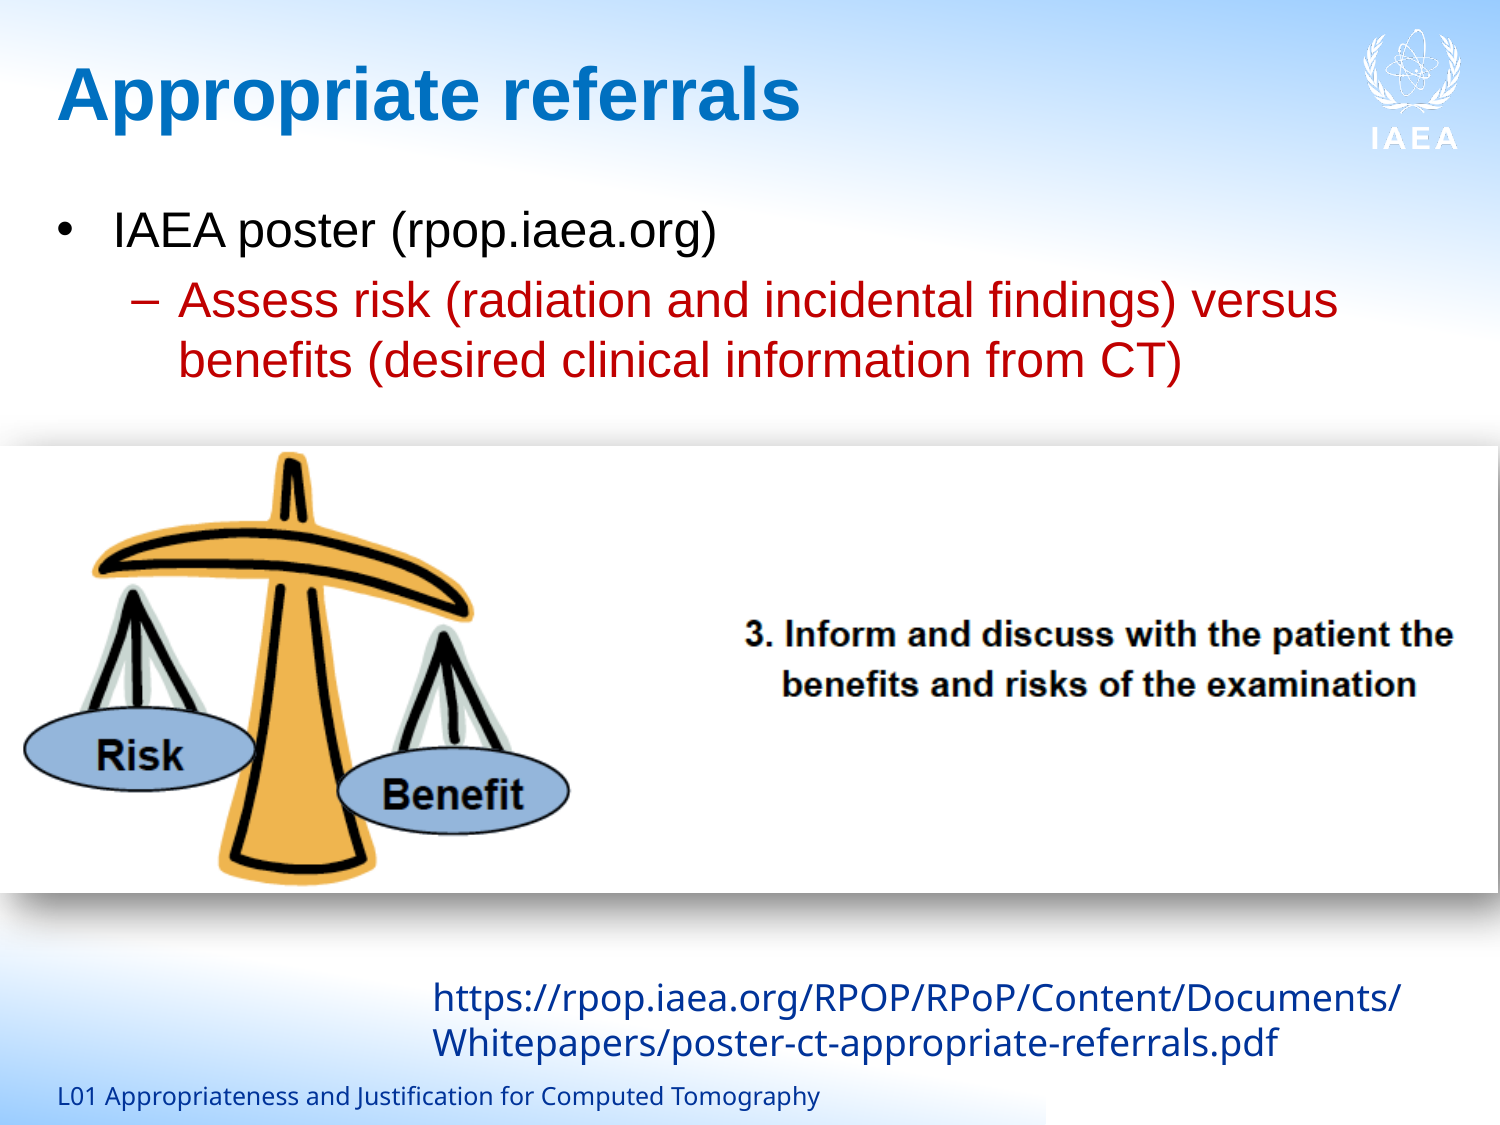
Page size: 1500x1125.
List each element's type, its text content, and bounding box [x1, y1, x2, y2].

list IAEA poster (rpop.iaea.org) Assess risk (radiation and incidental findings) versus benefits (desired clinical information from CT) [41, 943, 1471, 1064]
title Appropriate referrals [41, 19, 1364, 161]
text_box https://rpop.iaea.org/RPOP/RPoP/Content/Documents/Whitepapers/poster-ct-appropriate-referrals.pdf [417, 966, 1500, 1071]
picture [0, 446, 1498, 893]
list IAEA poster (rpop.iaea.org) Assess risk (radiation and incidental findings) versus benefits (desired clinical information from CT) [41, 190, 1471, 429]
picture [1364, 29, 1461, 149]
